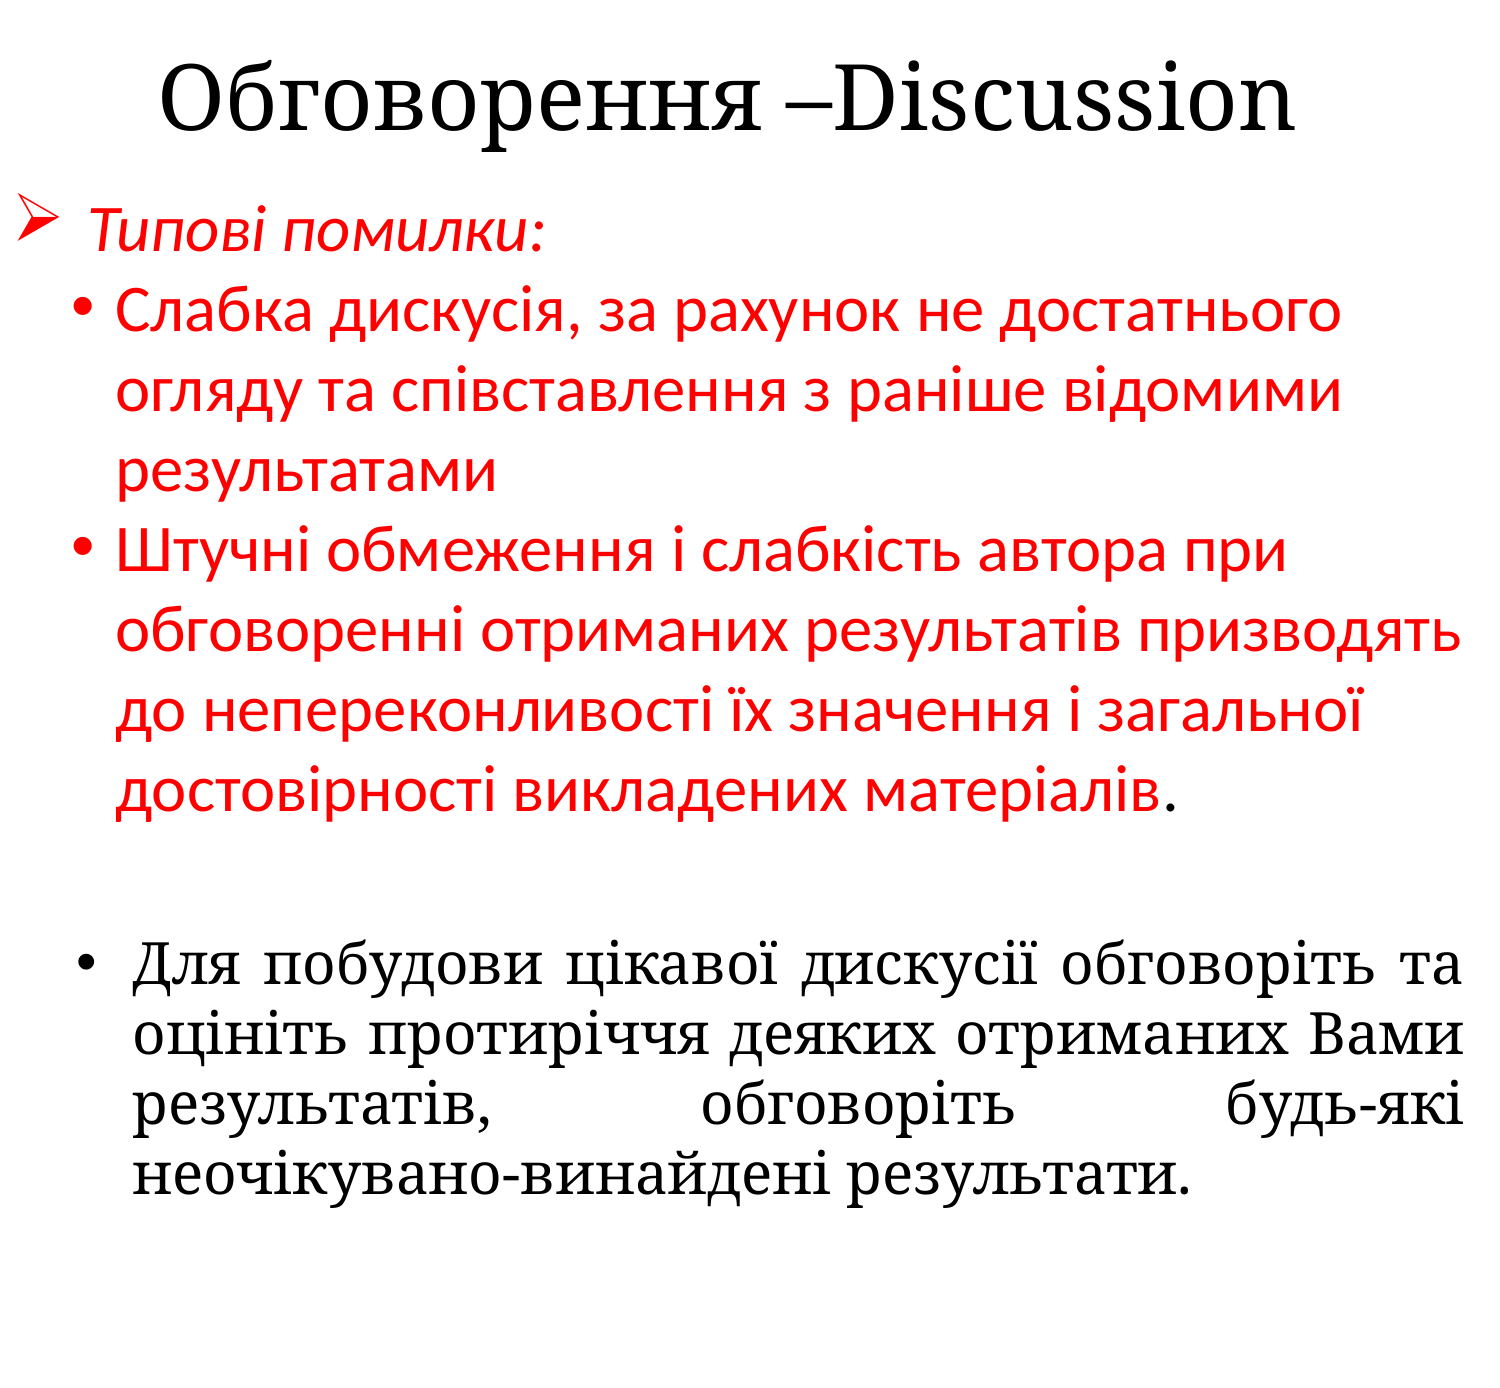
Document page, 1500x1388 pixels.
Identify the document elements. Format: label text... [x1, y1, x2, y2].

text_box Типові помилки: Слабка дискусія, за рахунок не достатнього огляду та співставлення з раніше відомими результатами Штучні обмеження і слабкість автора при обговоренні отриманих результатів призводять до непереконливості їх значення і загальної достовірності викладених матеріалів. [12, 185, 1482, 825]
text_box Для побудови цікавої дискусії обговоріть та оцініть протиріччя деяких отриманих Вами результатів, обговоріть будь-які неочікувано-винайдені результати. [61, 918, 1480, 1214]
title Обговорення –Discussion [2, 0, 1478, 271]
